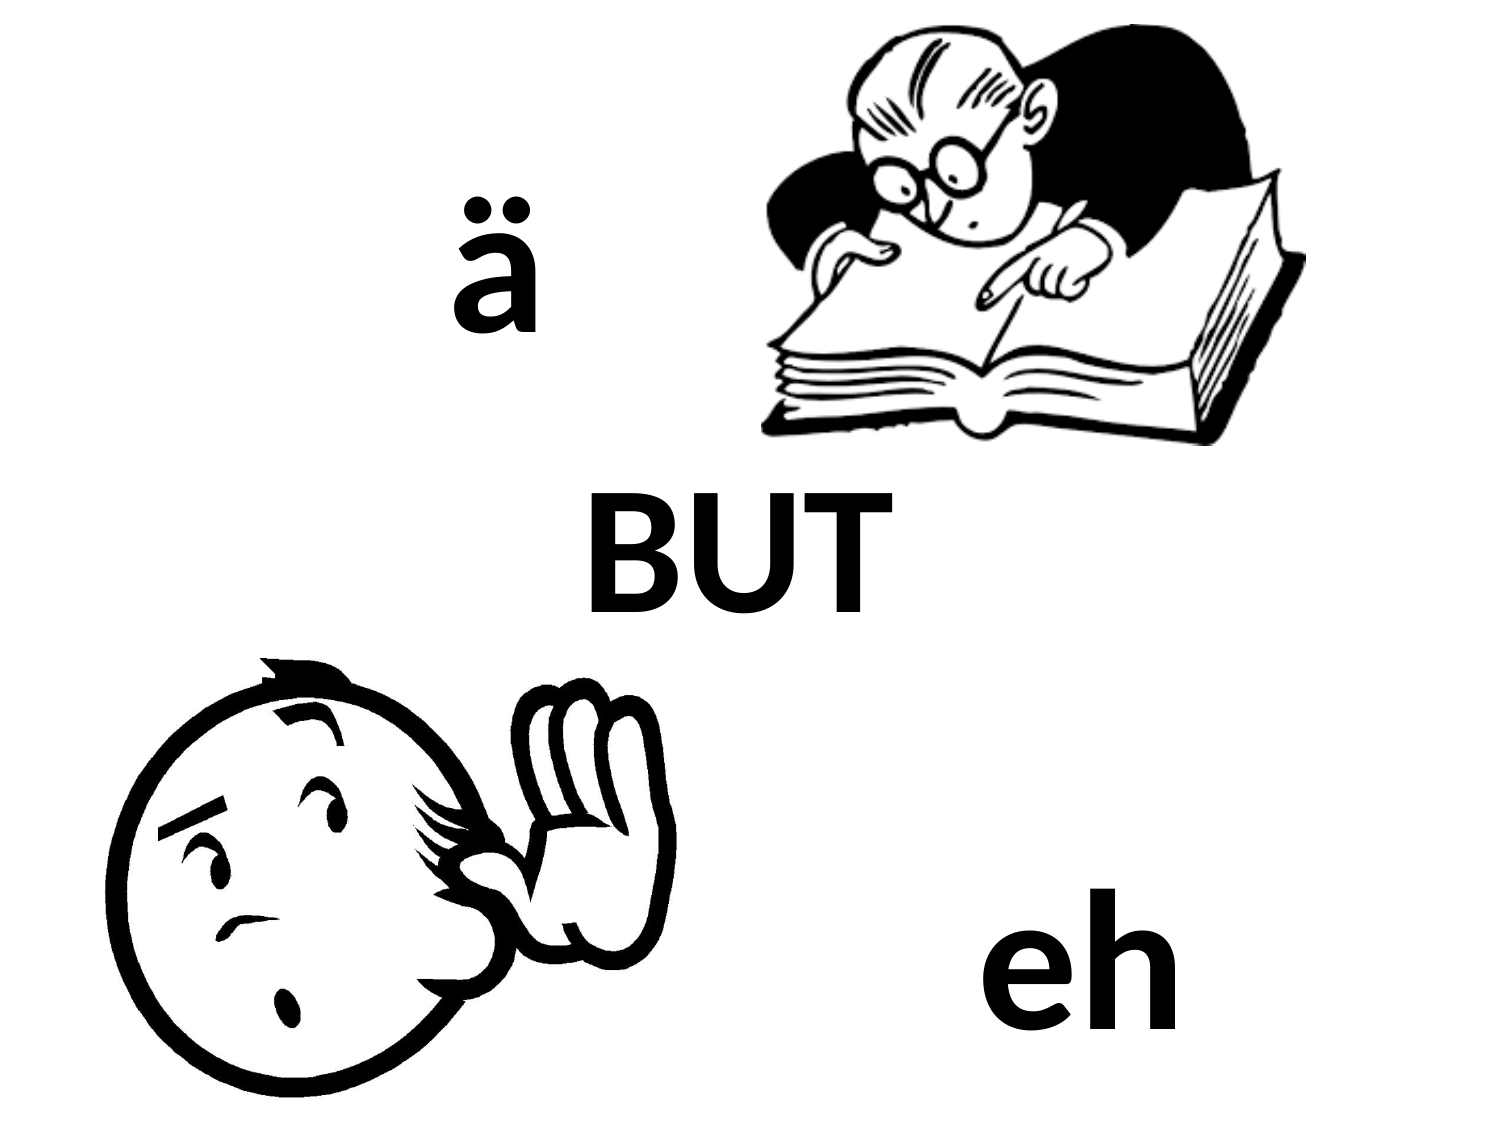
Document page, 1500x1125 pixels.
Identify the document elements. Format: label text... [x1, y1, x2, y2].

text_box eh [962, 822, 1202, 1078]
picture [99, 658, 685, 1104]
text_box ä [432, 124, 562, 380]
text_box BUT [566, 422, 910, 657]
picture [761, 23, 1306, 447]
